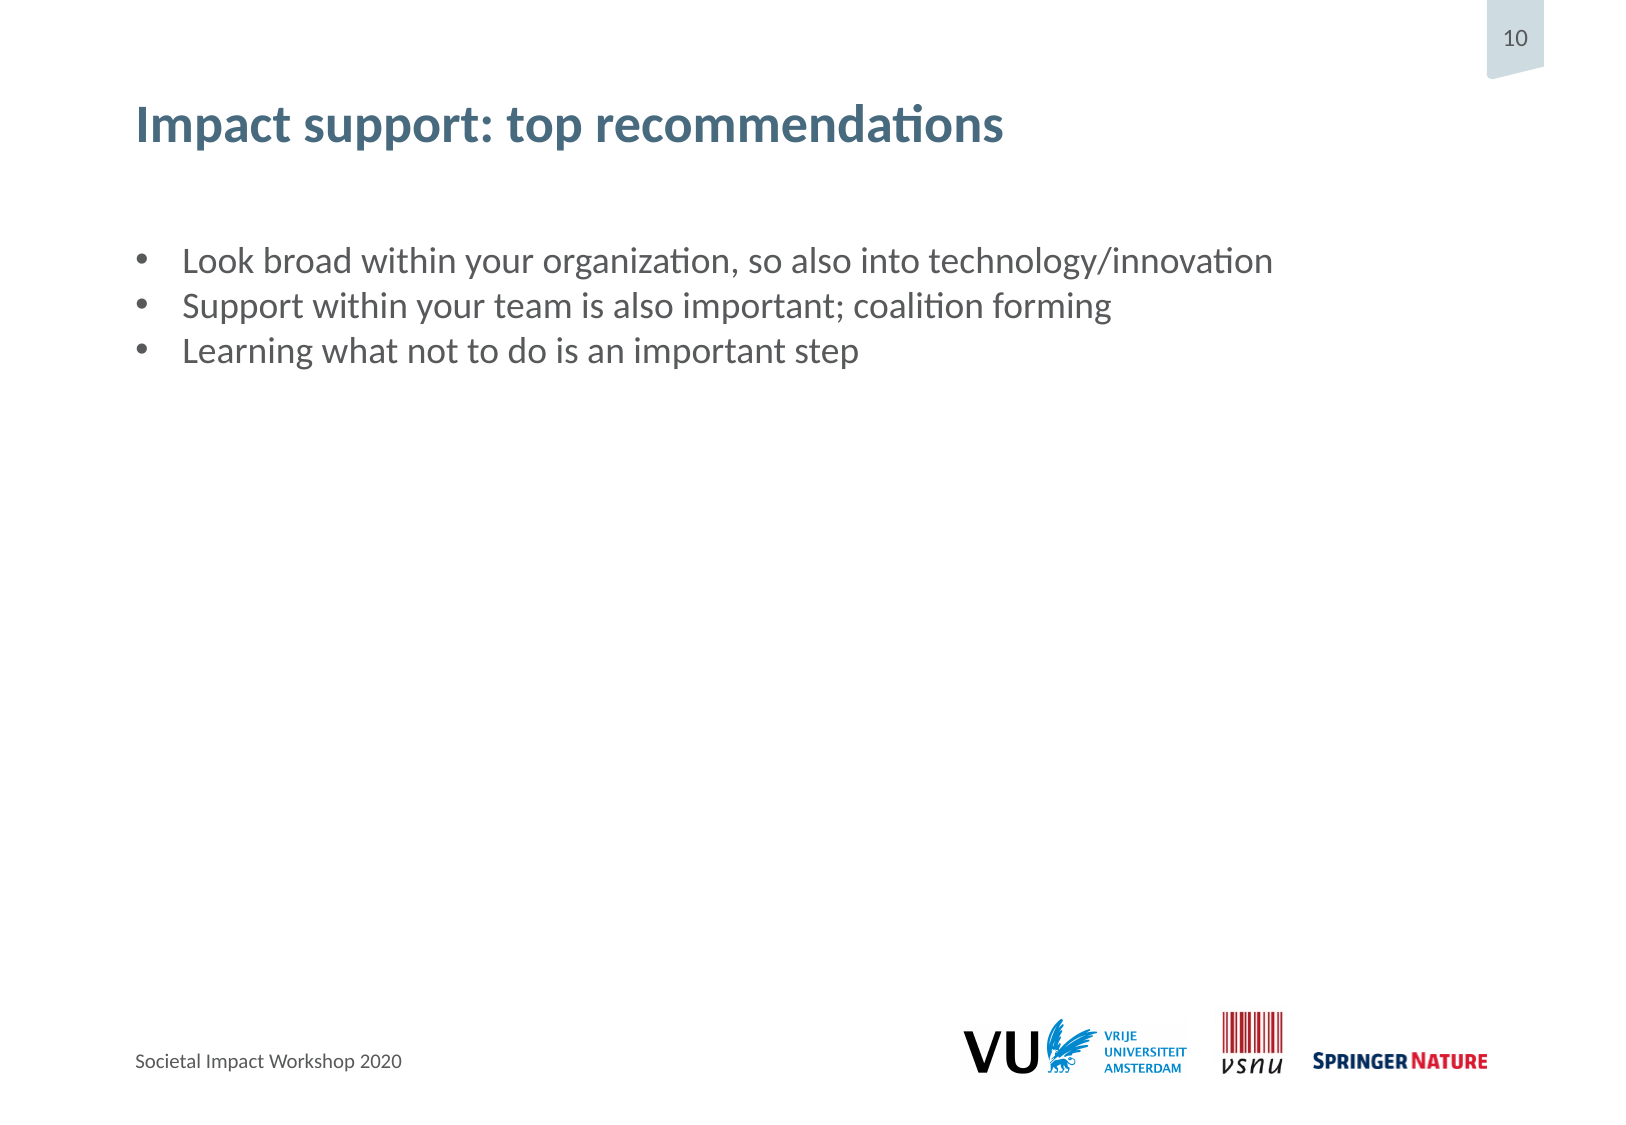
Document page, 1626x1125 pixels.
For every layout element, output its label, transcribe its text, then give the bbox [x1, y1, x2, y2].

list Look broad within your organization, so also into technology/innovation Support within your team is also important; coalition forming Learning what not to do is an important step [135, 235, 1487, 874]
title Impact support: top recommendations [135, 88, 1487, 149]
picture [960, 1018, 1188, 1079]
picture [1313, 1052, 1487, 1069]
picture [1215, 1005, 1289, 1080]
